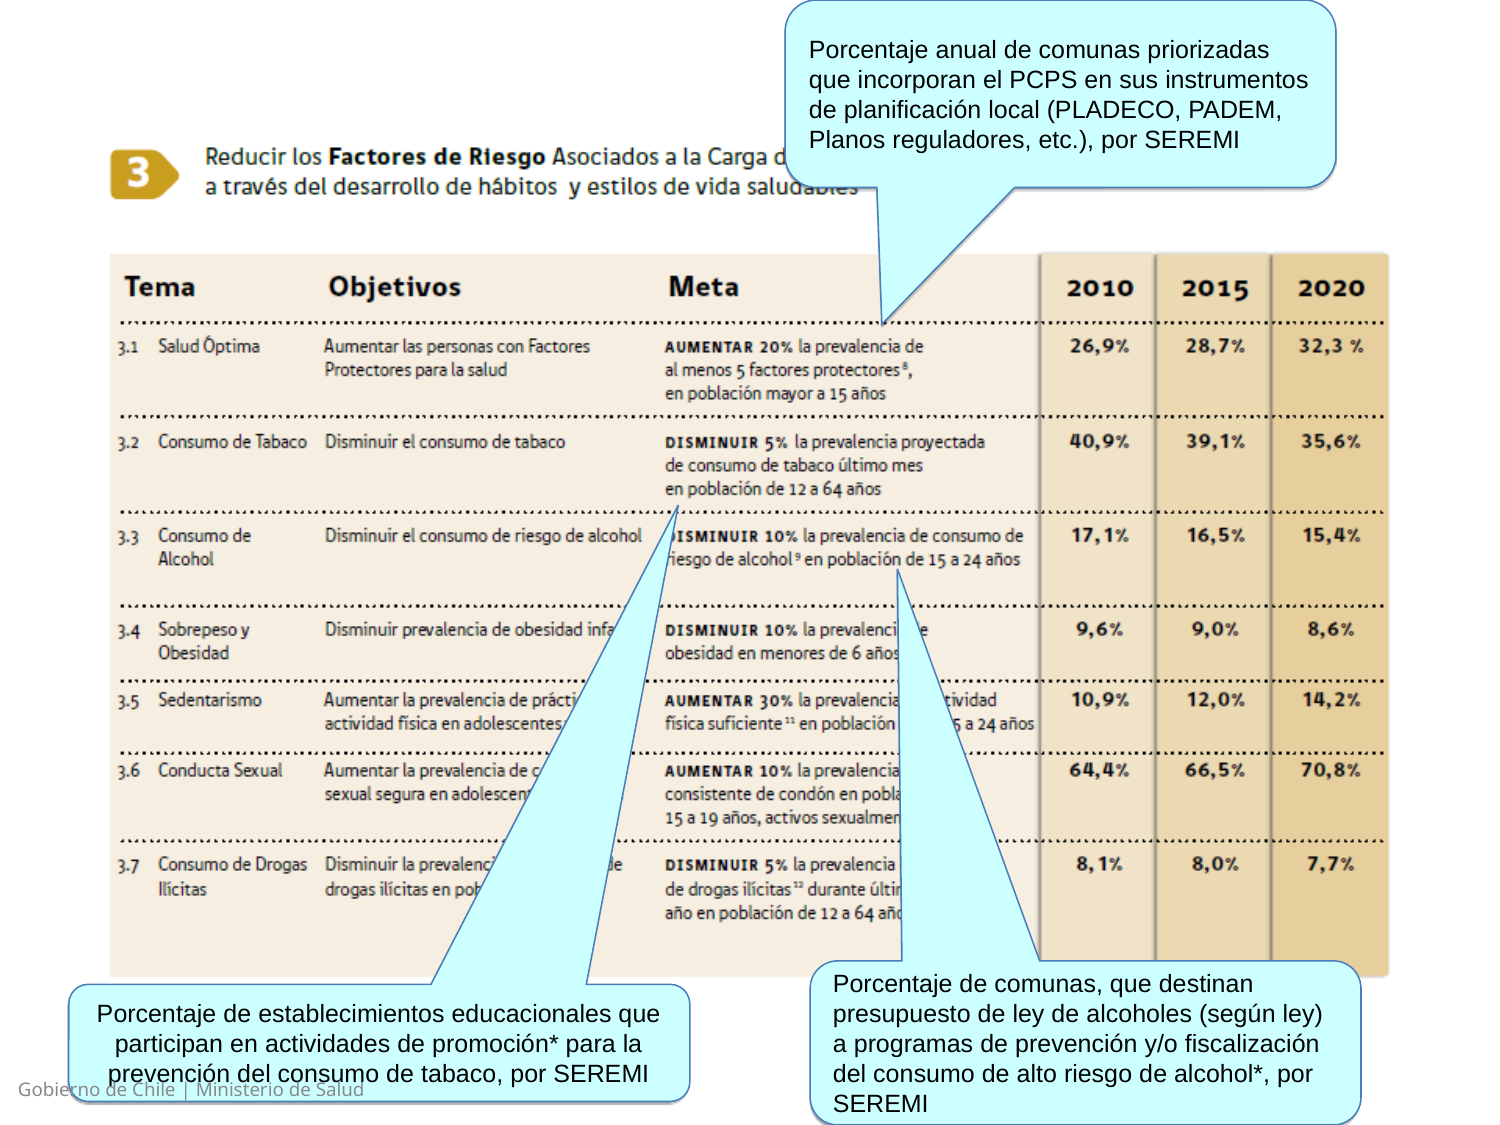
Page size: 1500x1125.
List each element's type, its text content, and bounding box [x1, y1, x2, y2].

text_box Porcentaje de comunas, que destinan presupuesto de ley de alcoholes (según ley) a programas de prevención y/o fiscalización del consumo de alto riesgo de alcohol*, por SEREMI [810, 1005, 1361, 1125]
text_box Porcentaje anual de comunas priorizadas que incorporan el PCPS en sus instrumentos de planificación local (PLADECO, PADEM, Planos reguladores, etc.), por SEREMI [785, 0, 1336, 128]
text_box Gobierno de Chile | Ministerio de Salud [3, 1070, 526, 1112]
text_box Porcentaje de establecimientos educacionales que participan en actividades de promoción* para la prevención del consumo de tabaco, por SEREMI [68, 988, 690, 1102]
picture [81, 129, 1419, 996]
